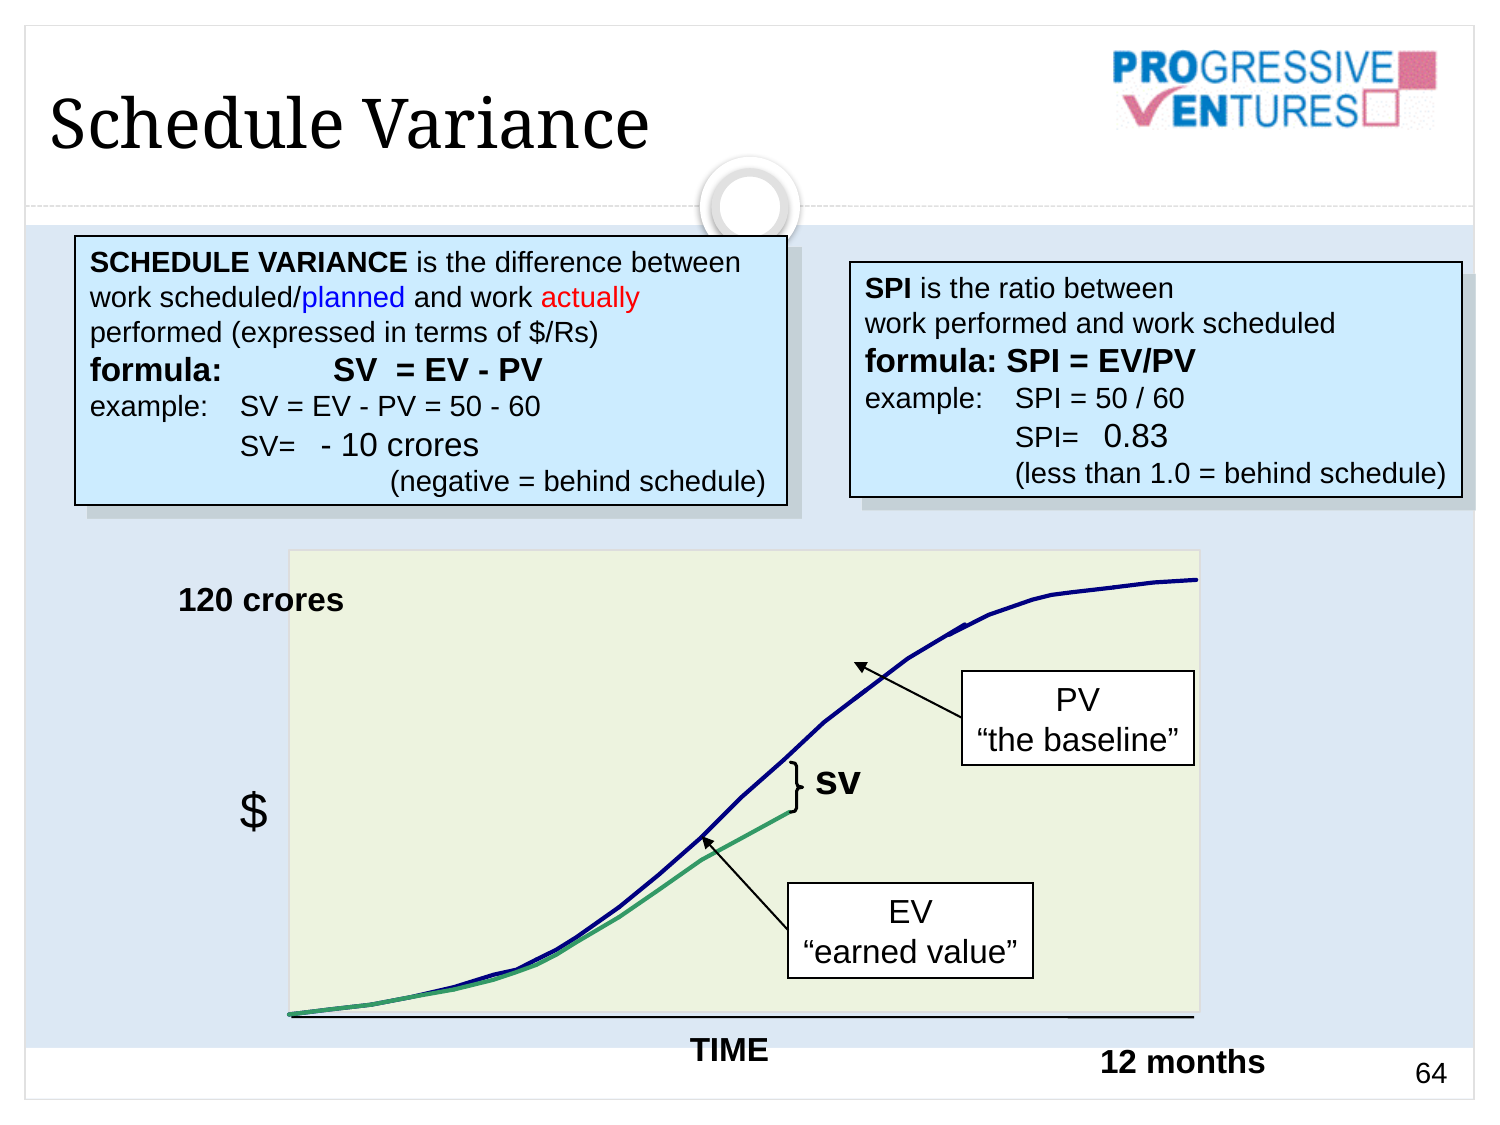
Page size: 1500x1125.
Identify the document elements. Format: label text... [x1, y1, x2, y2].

text_box [884, 662, 902, 677]
text_box PV “the baseline” [962, 670, 1194, 766]
text_box [915, 624, 965, 654]
text_box [702, 760, 784, 836]
text_box 64 [1112, 1046, 1463, 1125]
text_box sv [799, 745, 888, 811]
text_box [948, 600, 1032, 635]
text_box [790, 762, 799, 813]
text_box [853, 678, 884, 700]
text_box 12 months [1085, 1032, 1282, 1088]
text_box [1031, 587, 1113, 600]
text_box [289, 549, 1200, 1013]
text_box EV “earned value” [788, 883, 1033, 978]
text_box TIME [674, 1020, 785, 1076]
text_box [741, 836, 788, 932]
text_box SCHEDULE VARIANCE is the difference between work scheduled/planned and work actually performed (expressed in terms of $/Rs) formula: SV = EV - PV example: SV = EV - PV = 50 - 60 SV= - 10 crores (negative = behind schedule) [75, 235, 788, 505]
title Schedule Variance [49, 37, 1450, 163]
text_box [453, 959, 536, 988]
text_box 120 crores [163, 570, 360, 626]
text_box [783, 698, 857, 760]
text_box [536, 907, 618, 960]
text_box SPI is the ratio between work performed and work scheduled formula: SPI = EV/PV example: SPI = 50 / 60 SPI= 0.83 (less than 1.0 = behind schedule) [849, 262, 1463, 497]
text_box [907, 656, 962, 720]
text_box $ [225, 770, 283, 846]
text_box [453, 964, 536, 990]
